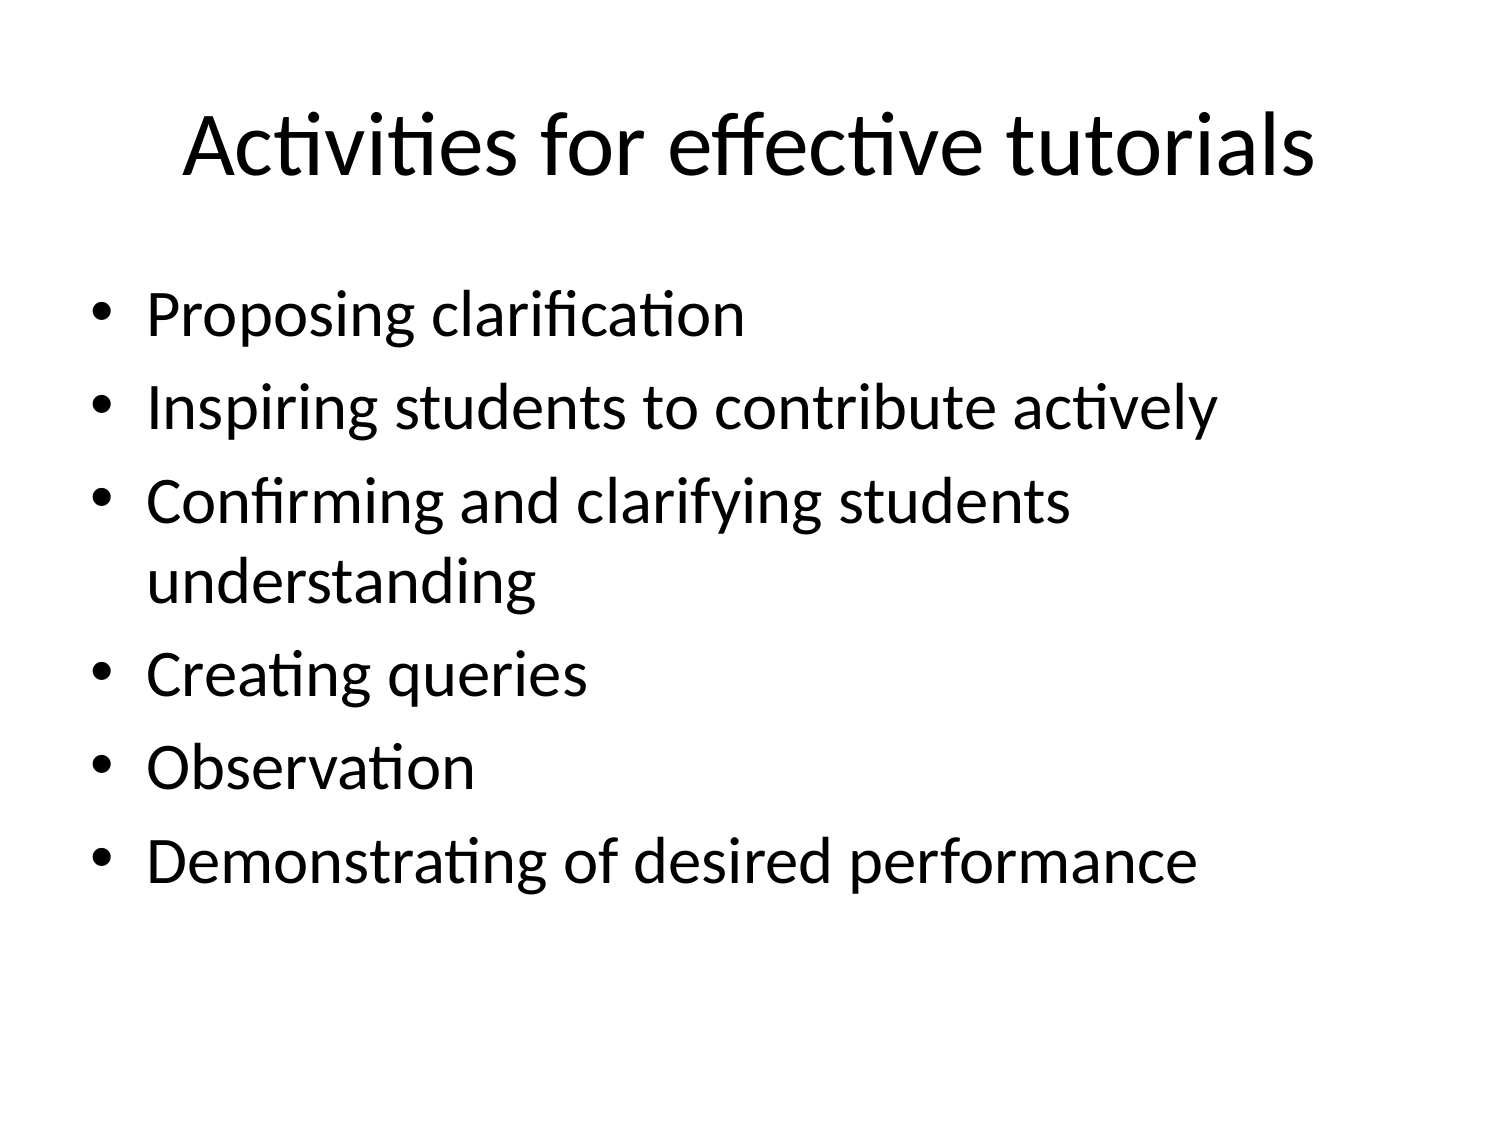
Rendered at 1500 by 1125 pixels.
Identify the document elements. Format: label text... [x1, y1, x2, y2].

list Proposing clarification Inspiring students to contribute actively Confirming and clarifying students understanding Creating queries Observation Demonstrating of desired performance [75, 262, 1425, 1005]
title Activities for effective tutorials [75, 45, 1425, 233]
